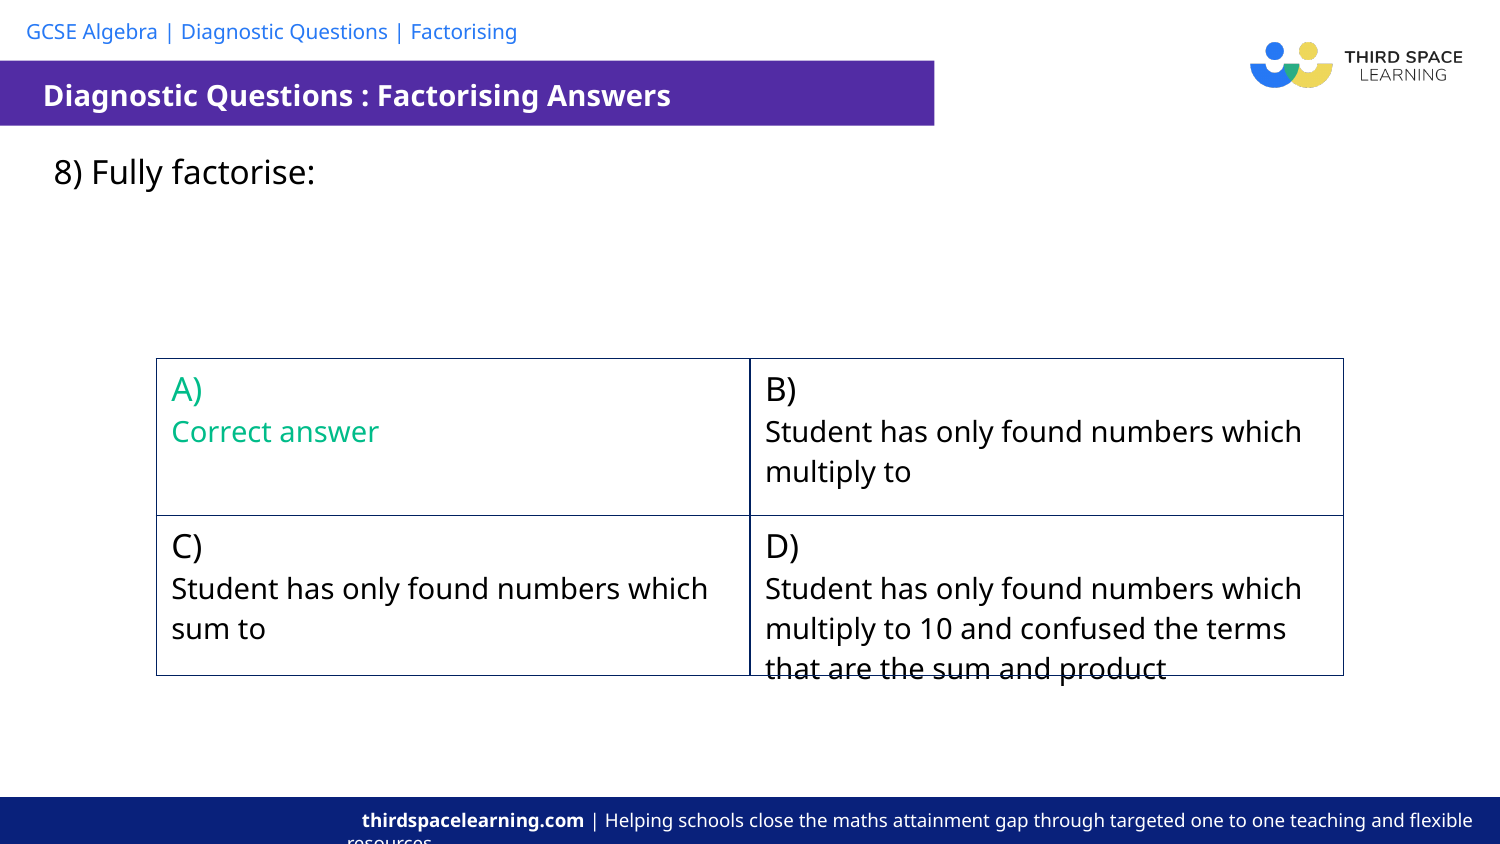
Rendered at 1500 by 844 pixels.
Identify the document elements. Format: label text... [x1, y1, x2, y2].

picture [1250, 33, 1465, 99]
text_box Diagnostic Questions : Factorising Answers [27, 61, 849, 127]
